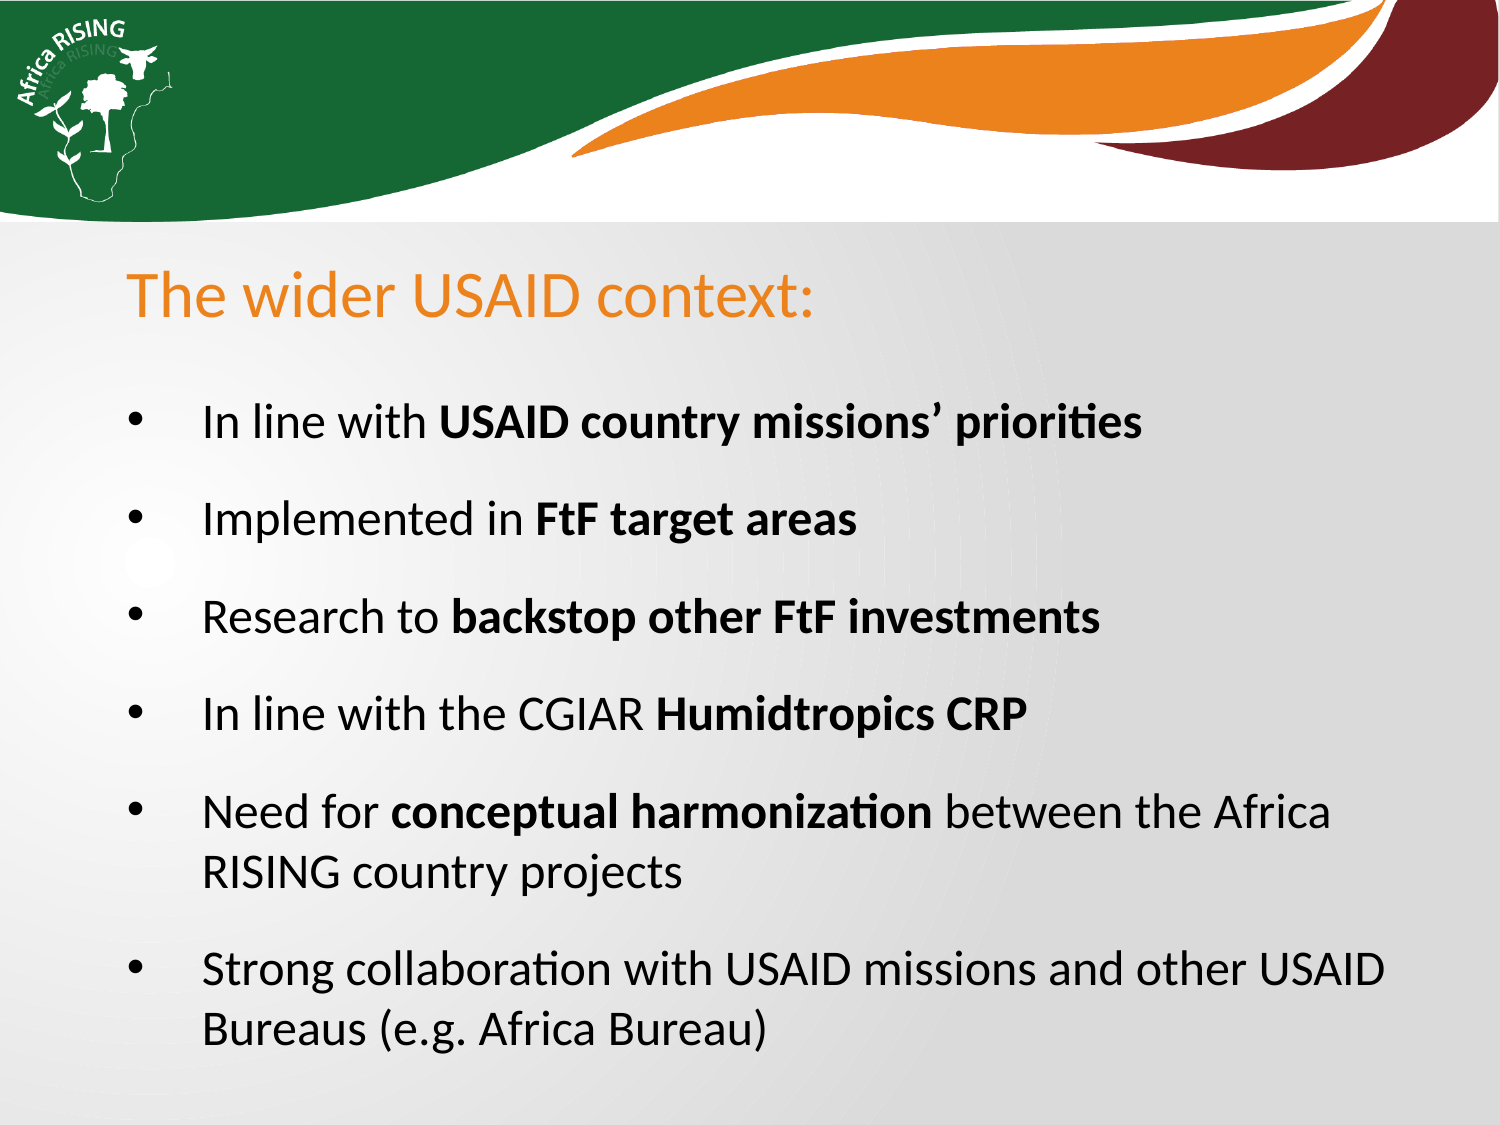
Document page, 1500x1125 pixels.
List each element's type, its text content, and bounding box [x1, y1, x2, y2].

text_box The wider USAID context: In line with USAID country missions’ priorities Implemented in FtF target areas Research to backstop other FtF investments In line with the CGIAR Humidtropics CRP Need for conceptual harmonization between the Africa RISING country projects Strong collaboration with USAID missions and other USAID Bureaus (e.g. Africa Bureau) [112, 243, 1412, 1125]
picture [0, 0, 1499, 222]
